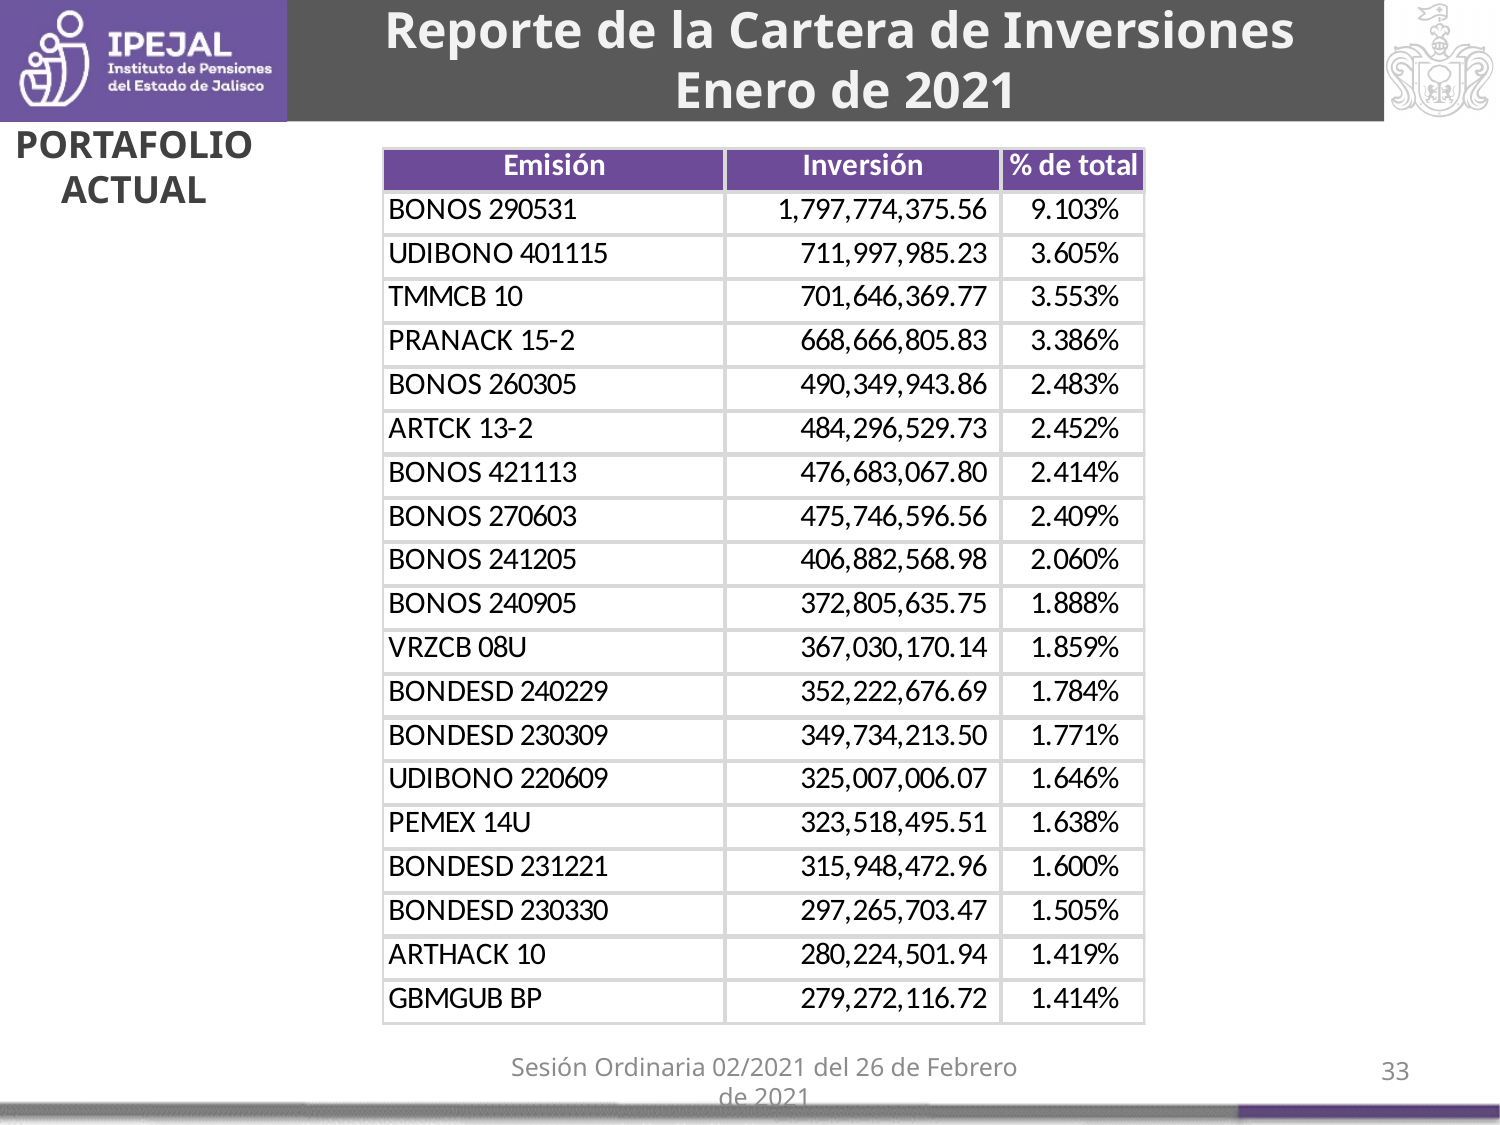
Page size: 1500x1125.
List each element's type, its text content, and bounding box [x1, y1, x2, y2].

picture [0, 1096, 1500, 1125]
text_box PORTAFOLIO ACTUAL [0, 113, 269, 219]
slide_number 32 [1074, 1042, 1425, 1103]
text_box Reporte de la Cartera de Inversiones Enero de 2021 [268, 0, 1424, 132]
text_box Sesión Ordinaria 02/2021 del 26 de Febrero de 2021 [483, 1051, 1046, 1112]
picture [382, 147, 1148, 1027]
picture [0, 0, 268, 113]
